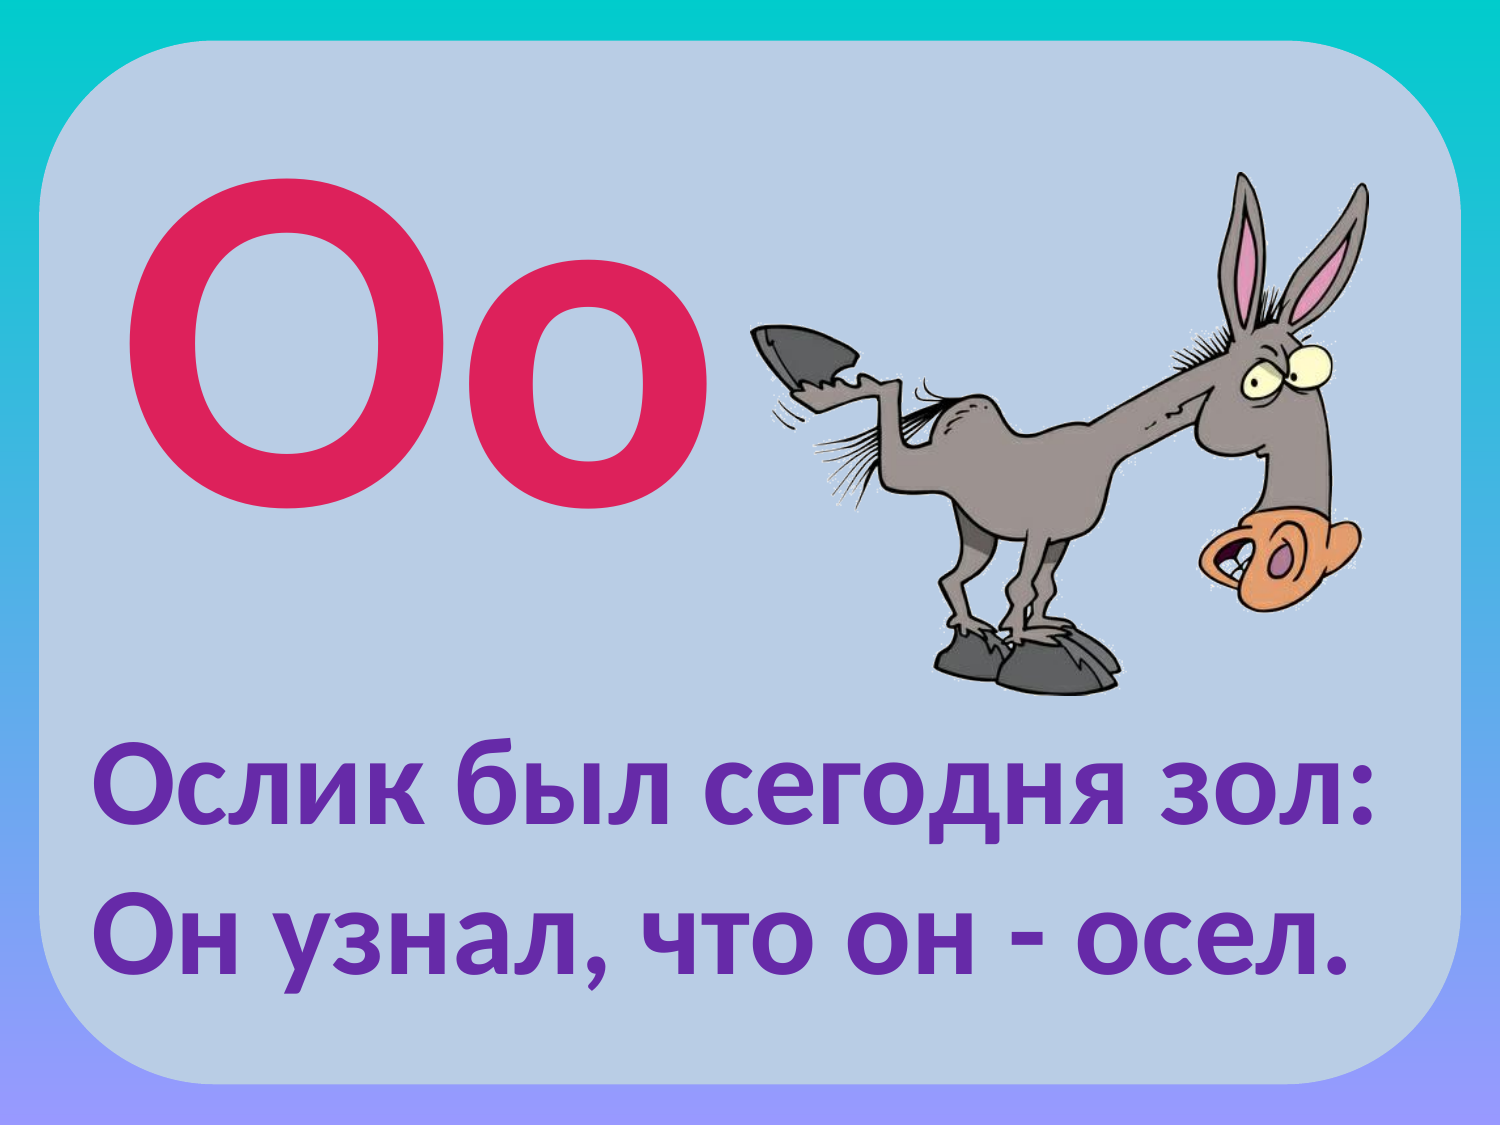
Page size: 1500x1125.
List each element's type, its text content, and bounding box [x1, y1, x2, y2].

text_box [39, 40, 1461, 1085]
picture [749, 172, 1370, 697]
text_box Ослик был сегодня зол: Он узнал, что он - осел. [76, 692, 1436, 1008]
text_box Оо [103, 0, 738, 613]
